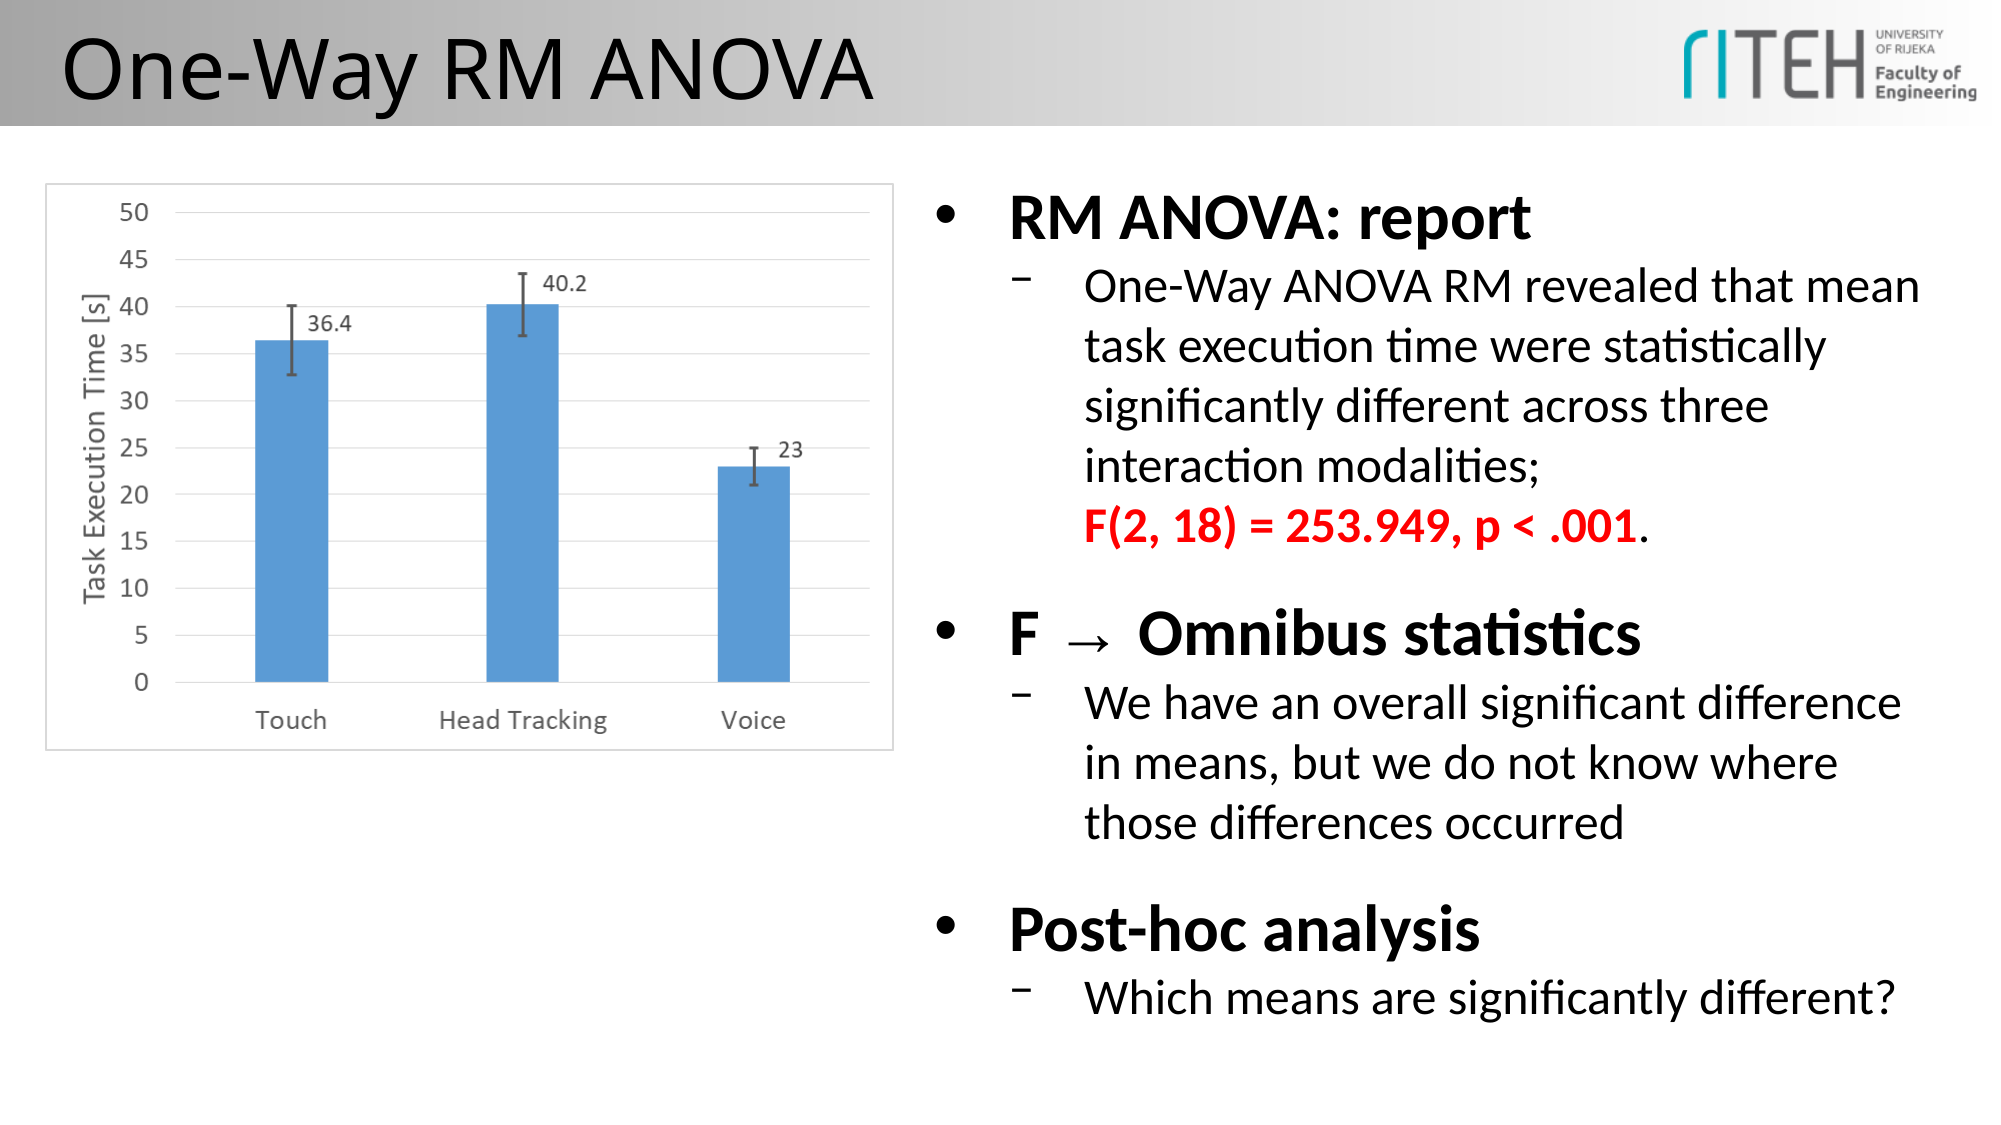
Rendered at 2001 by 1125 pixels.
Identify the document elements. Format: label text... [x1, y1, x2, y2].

text_box [0, 0, 2000, 127]
title One-Way RM ANOVA [45, 20, 1601, 126]
text_box RM ANOVA: report One-Way ANOVA RM revealed that mean task execution time were statistically significantly different across three interaction modalities; F(2, 18) = 253.949, p < .001. [919, 165, 1947, 561]
picture [1683, 20, 1977, 107]
picture [45, 183, 894, 751]
text_box Post-hoc analysis Which means are significantly different? [919, 876, 1959, 1032]
text_box F → Omnibus statistics We have an overall significant difference in means, but we do not know where those differences occurred [919, 581, 1959, 857]
